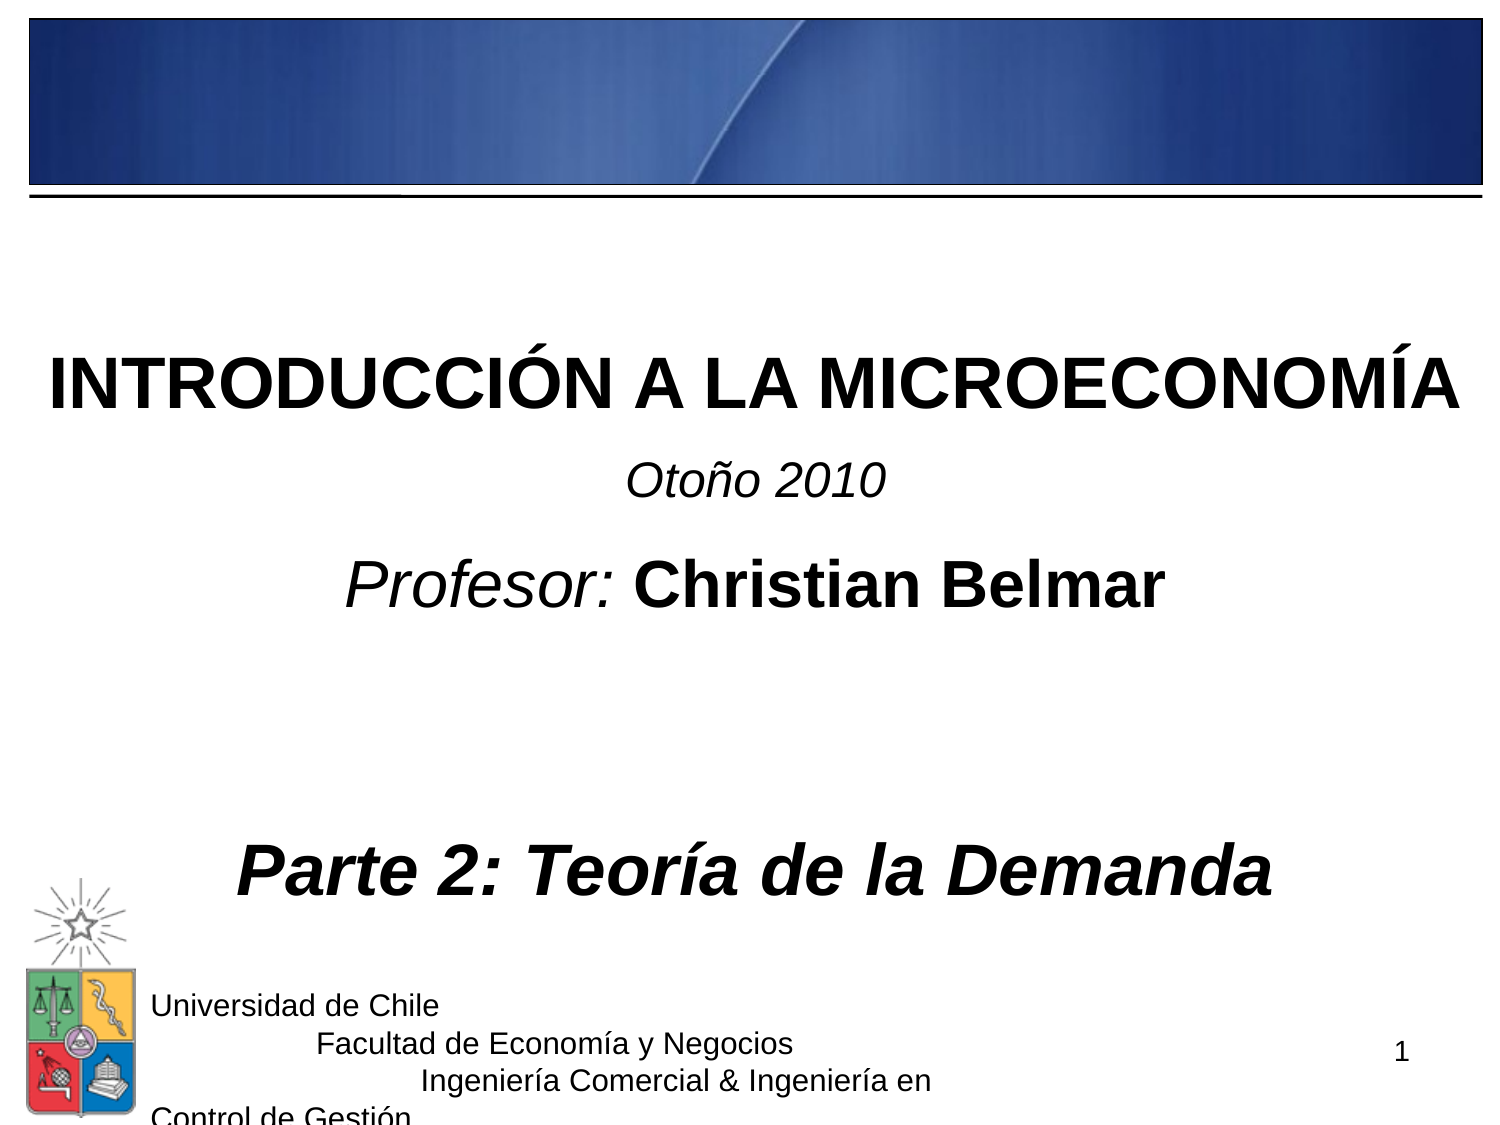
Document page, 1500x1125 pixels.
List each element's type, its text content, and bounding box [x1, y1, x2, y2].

text_box [29, 19, 1483, 185]
text_box Universidad de Chile Facultad de Economía y Negocios Ingeniería Comercial & Ingeniería en Control de Gestión [137, 978, 951, 1125]
text_box Parte 2: Teoría de la Demanda [29, 815, 1483, 918]
picture [25, 878, 136, 1118]
slide_number 1 [1074, 1024, 1426, 1103]
text_box INTRODUCCIÓN A LA MICROECONOMÍA Otoño 2010 Profesor: Christian Belmar [29, 328, 1483, 742]
